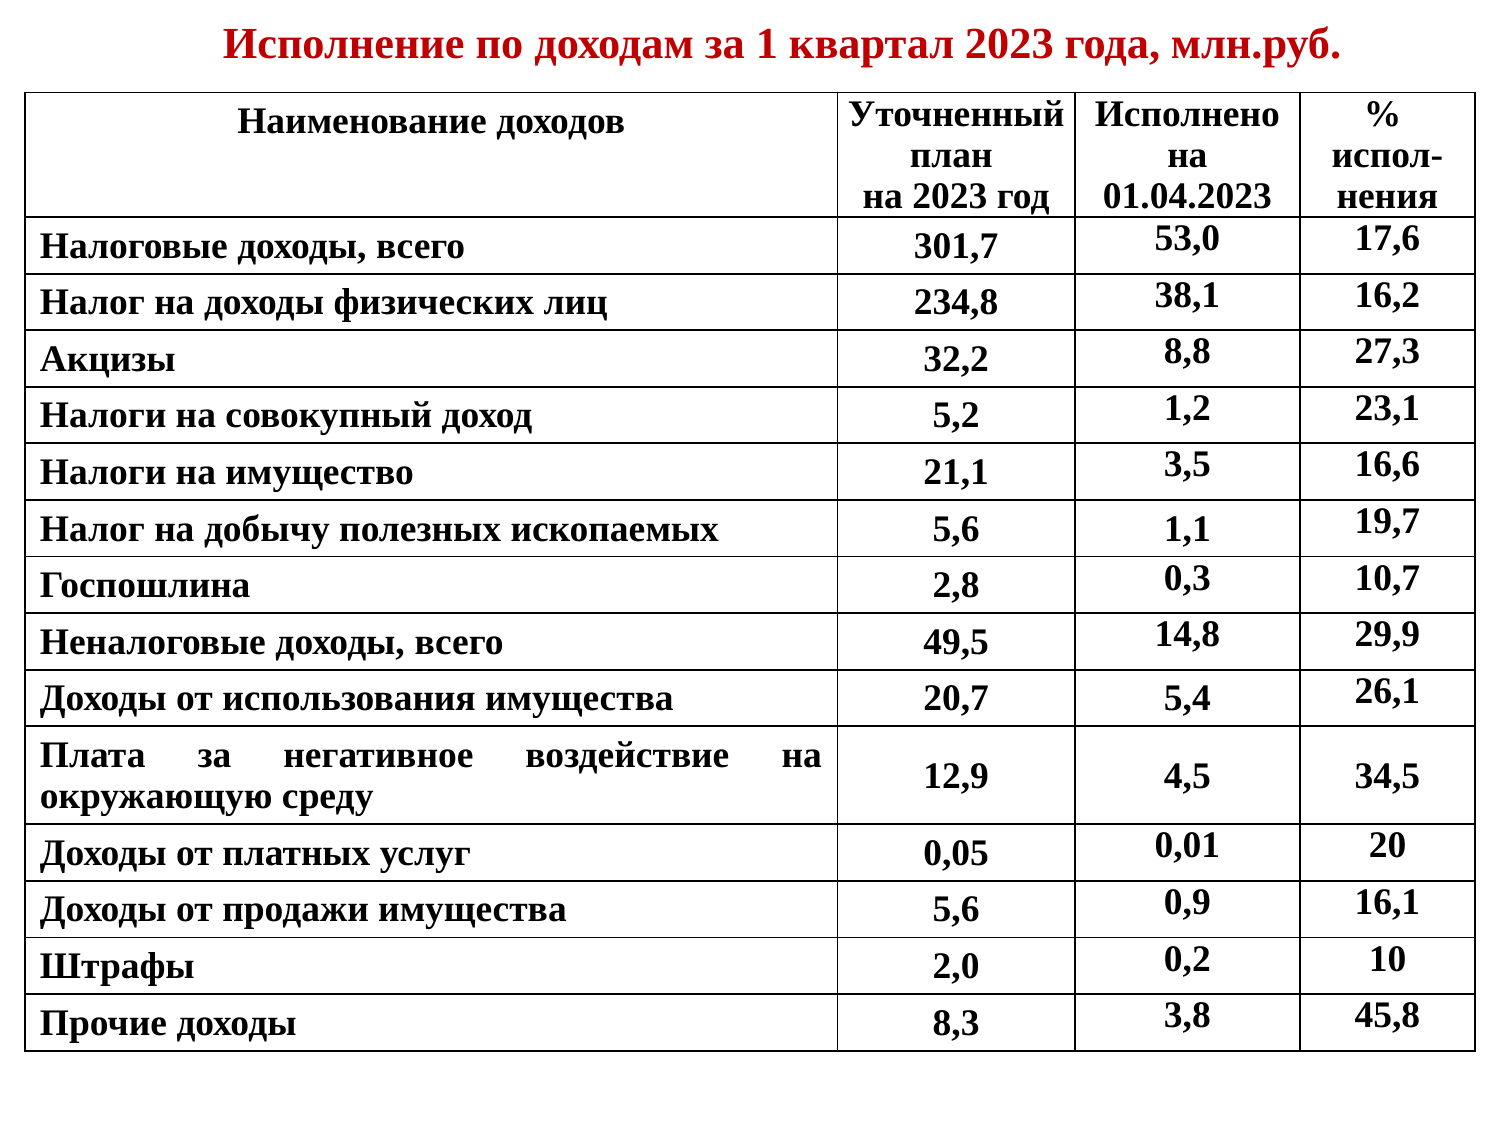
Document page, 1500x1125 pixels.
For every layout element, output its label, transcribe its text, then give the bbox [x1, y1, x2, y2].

table_cell 27,3 [1301, 331, 1474, 386]
table_cell 29,9 [1301, 614, 1474, 669]
table_cell 0,05 [838, 825, 1074, 880]
table_cell 16,1 [1301, 882, 1474, 937]
table_cell 45,8 [1301, 995, 1474, 1050]
table_cell Штрафы [26, 938, 837, 993]
table_cell Доходы от использования имущества [26, 671, 837, 725]
table_cell 1,1 [1076, 501, 1299, 556]
table_cell 49,5 [838, 614, 1074, 669]
table_cell 0,3 [1076, 557, 1299, 612]
title Исполнение по доходам за 1 квартал 2023 года, млн.руб. [99, 6, 1466, 75]
table_cell 16,2 [1301, 275, 1474, 329]
table_cell 5,4 [1076, 671, 1299, 725]
table_cell Доходы от продажи имущества [26, 882, 837, 937]
table_cell Плата за негативное воздействие на окружающую среду [26, 727, 837, 823]
table_cell 34,5 [1301, 727, 1474, 823]
table_cell 0,9 [1076, 882, 1299, 937]
table_cell 1,2 [1076, 388, 1299, 442]
table_cell 0,01 [1076, 825, 1299, 880]
table_cell Налог на доходы физических лиц [26, 275, 837, 329]
table_header Уточненный план на 2023 год [838, 93, 1074, 216]
table_cell 17,6 [1301, 218, 1474, 273]
table_cell Госпошлина [26, 557, 837, 612]
table_cell 10 [1301, 938, 1474, 993]
table_header Наименование доходов [26, 93, 837, 216]
table_cell 2,0 [838, 938, 1074, 993]
table_cell 16,6 [1301, 444, 1474, 499]
table_cell 21,1 [838, 444, 1074, 499]
table_cell 2,8 [838, 557, 1074, 612]
table_cell Доходы от платных услуг [26, 825, 837, 880]
table_cell 3,5 [1076, 444, 1299, 499]
table_cell 26,1 [1301, 671, 1474, 725]
table_cell Налоговые доходы, всего [26, 218, 837, 273]
table_cell 8,8 [1076, 331, 1299, 386]
table_header Исполнено на 01.04.2023 [1076, 93, 1299, 216]
table_cell 20,7 [838, 671, 1074, 725]
table_cell Неналоговые доходы, всего [26, 614, 837, 669]
table_cell 5,6 [838, 501, 1074, 556]
table_cell 234,8 [838, 275, 1074, 329]
table_cell Налоги на имущество [26, 444, 837, 499]
table_cell 8,3 [838, 995, 1074, 1050]
table_cell 5,6 [838, 882, 1074, 937]
table_header % испол-нения [1301, 93, 1474, 216]
table_cell 20 [1301, 825, 1474, 880]
table_cell 301,7 [838, 218, 1074, 273]
table_cell 32,2 [838, 331, 1074, 386]
table_cell 10,7 [1301, 557, 1474, 612]
table_cell 5,2 [838, 388, 1074, 442]
table_cell 53,0 [1076, 218, 1299, 273]
table_cell 3,8 [1076, 995, 1299, 1050]
table_cell 4,5 [1076, 727, 1299, 823]
table_cell Налог на добычу полезных ископаемых [26, 501, 837, 556]
table_cell 12,9 [838, 727, 1074, 823]
table_cell Акцизы [26, 331, 837, 386]
table_cell Налоги на совокупный доход [26, 388, 837, 442]
table_cell 0,2 [1076, 938, 1299, 993]
table_cell 23,1 [1301, 388, 1474, 442]
table_cell 14,8 [1076, 614, 1299, 669]
table_cell Прочие доходы [26, 995, 837, 1050]
table_cell 19,7 [1301, 501, 1474, 556]
table_cell 38,1 [1076, 275, 1299, 329]
